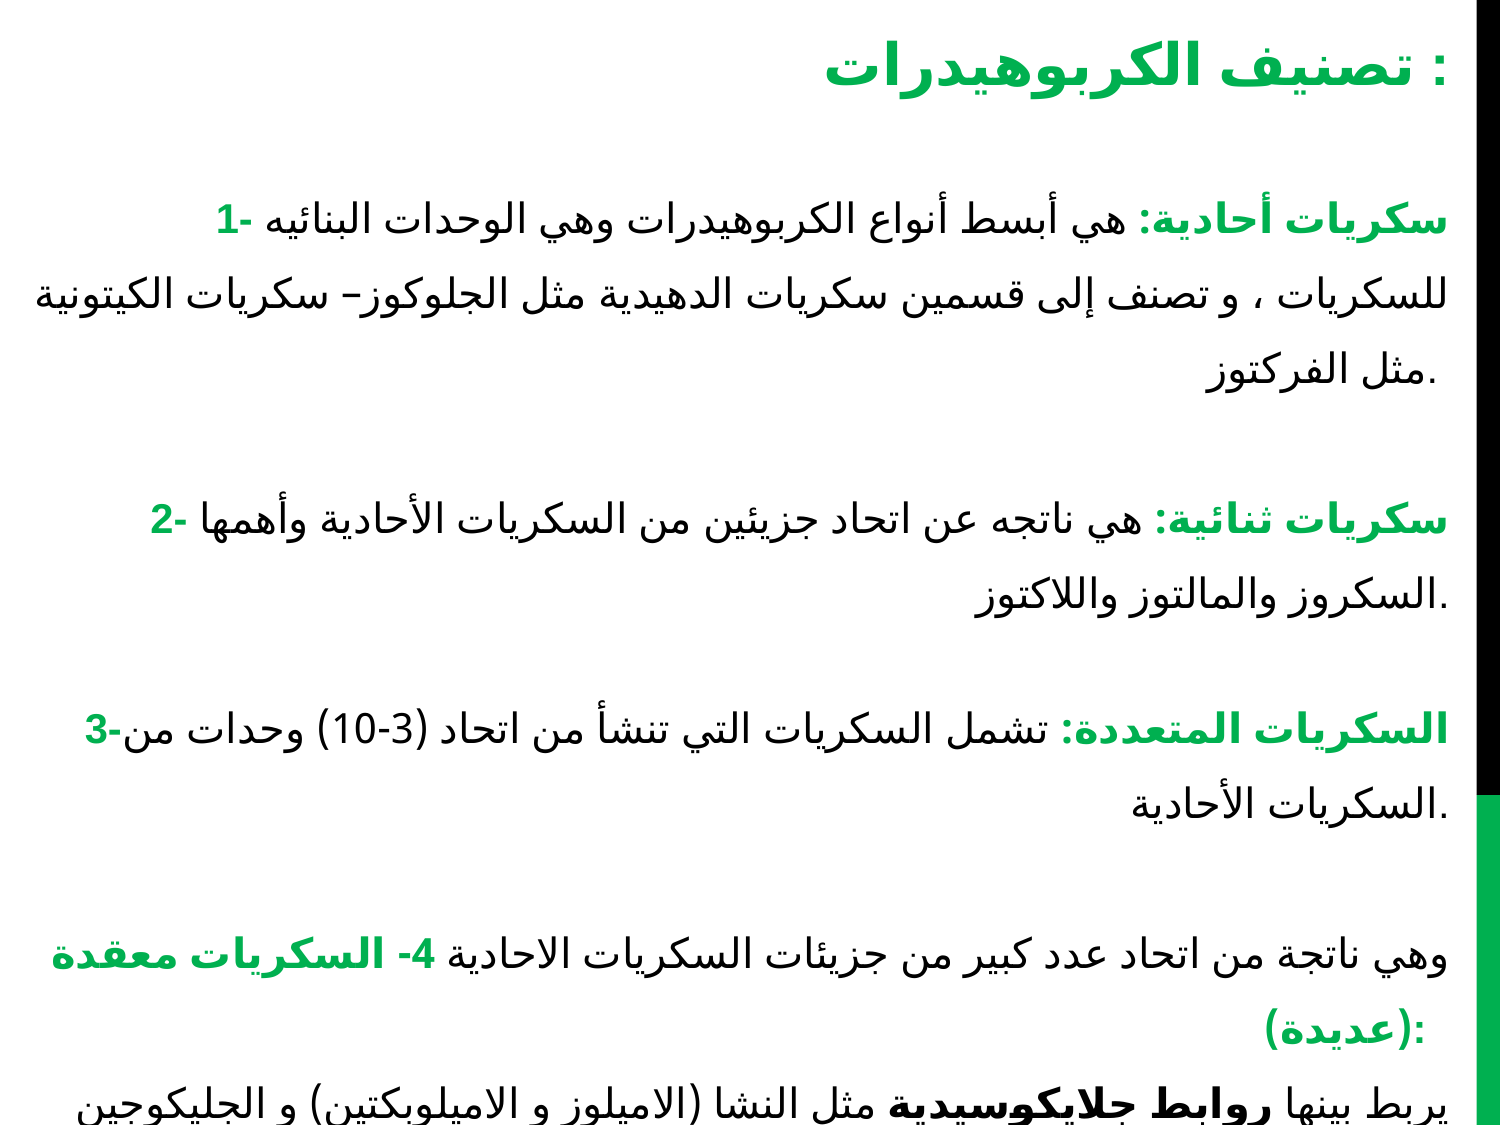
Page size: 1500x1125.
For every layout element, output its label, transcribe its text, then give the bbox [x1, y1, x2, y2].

text_box تصنيف الكربوهيدرات : 1- سكريات أحادية: هي أبسط أنواع الكربوهيدرات وهي الوحدات البنائيه للسكريات ، و تصنف إلى قسمين سكريات الدهيدية مثل الجلوكوز– سكريات الكيتونية مثل الفركتوز. 2- سكريات ثنائية: هي ناتجه عن اتحاد جزيئين من السكريات الأحادية وأهمها السكروز والمالتوز واللاكتوز. 3-السكريات المتعددة: تشمل السكريات التي تنشأ من اتحاد (3-10) وحدات من السكريات الأحادية. وهي ناتجة من اتحاد عدد كبير من جزيئات السكريات الاحادية 4- السكريات معقدة (عديدة): يربط بينها روابط جلايكوسيدية مثل النشا (الاميلوز و الاميلوبكتين) و الجليكوجين والسليلوز. [1, 19, 1465, 1125]
